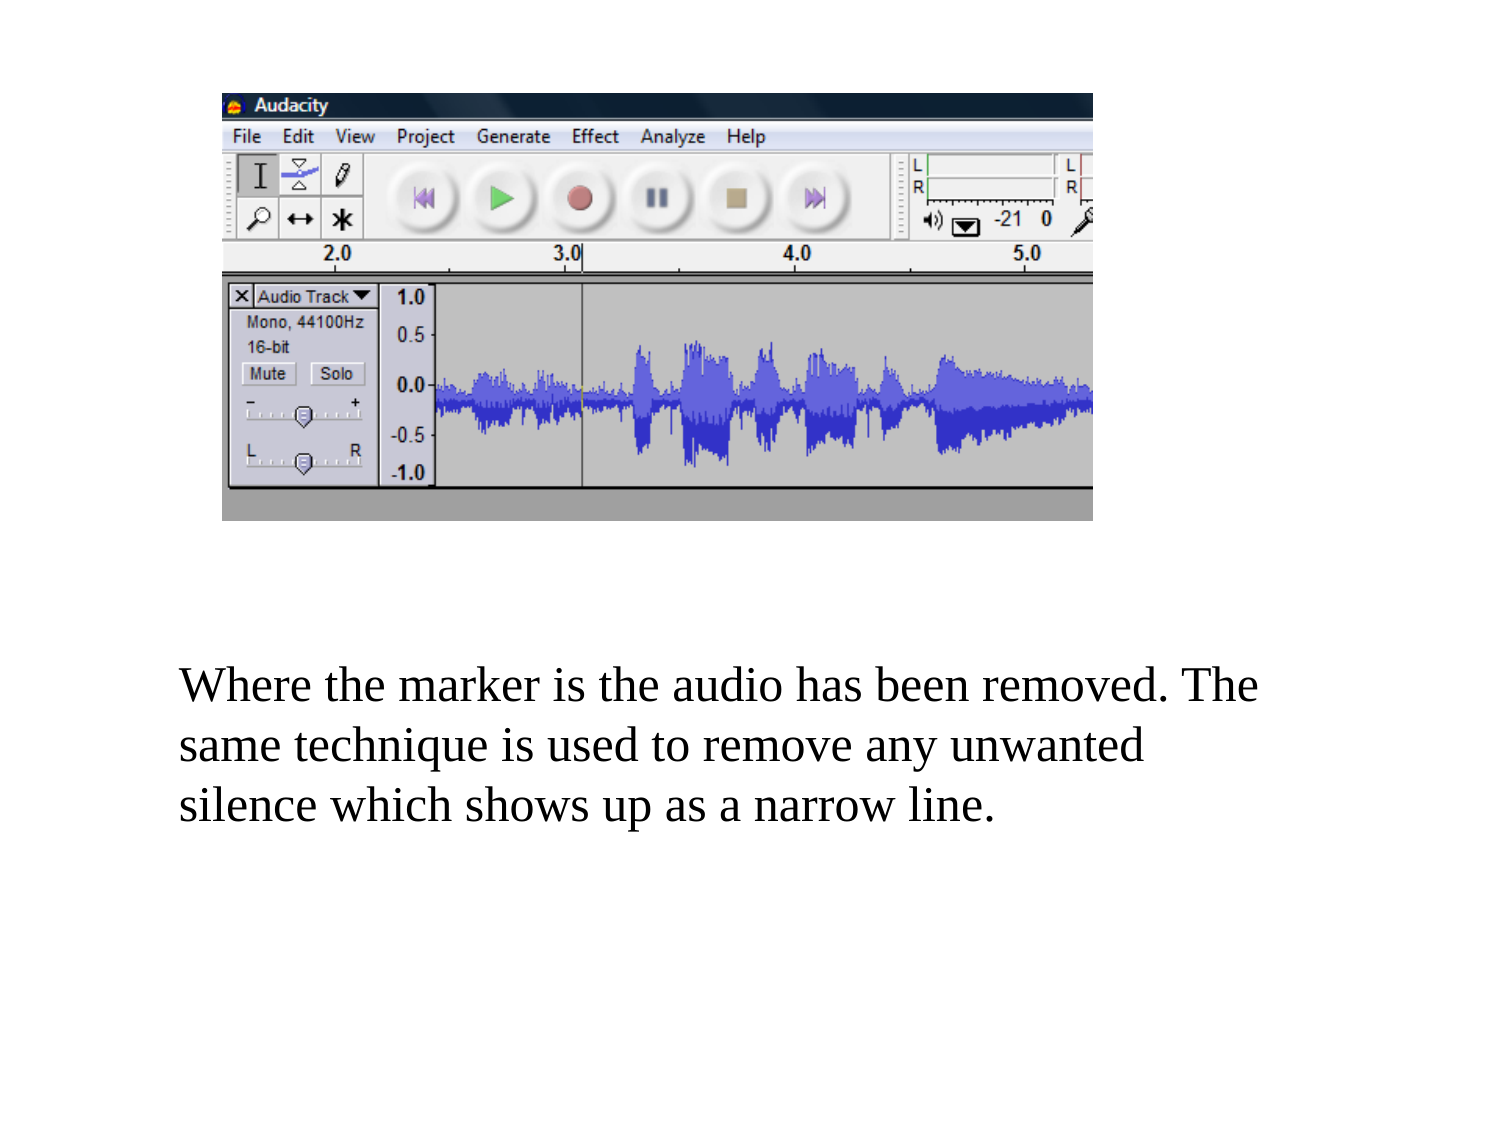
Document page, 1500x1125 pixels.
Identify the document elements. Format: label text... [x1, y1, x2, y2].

picture [222, 93, 1094, 521]
text_box Where the marker is the audio has been removed. The same technique is used to remove any unwanted silence which shows up as a narrow line. [163, 644, 1289, 840]
